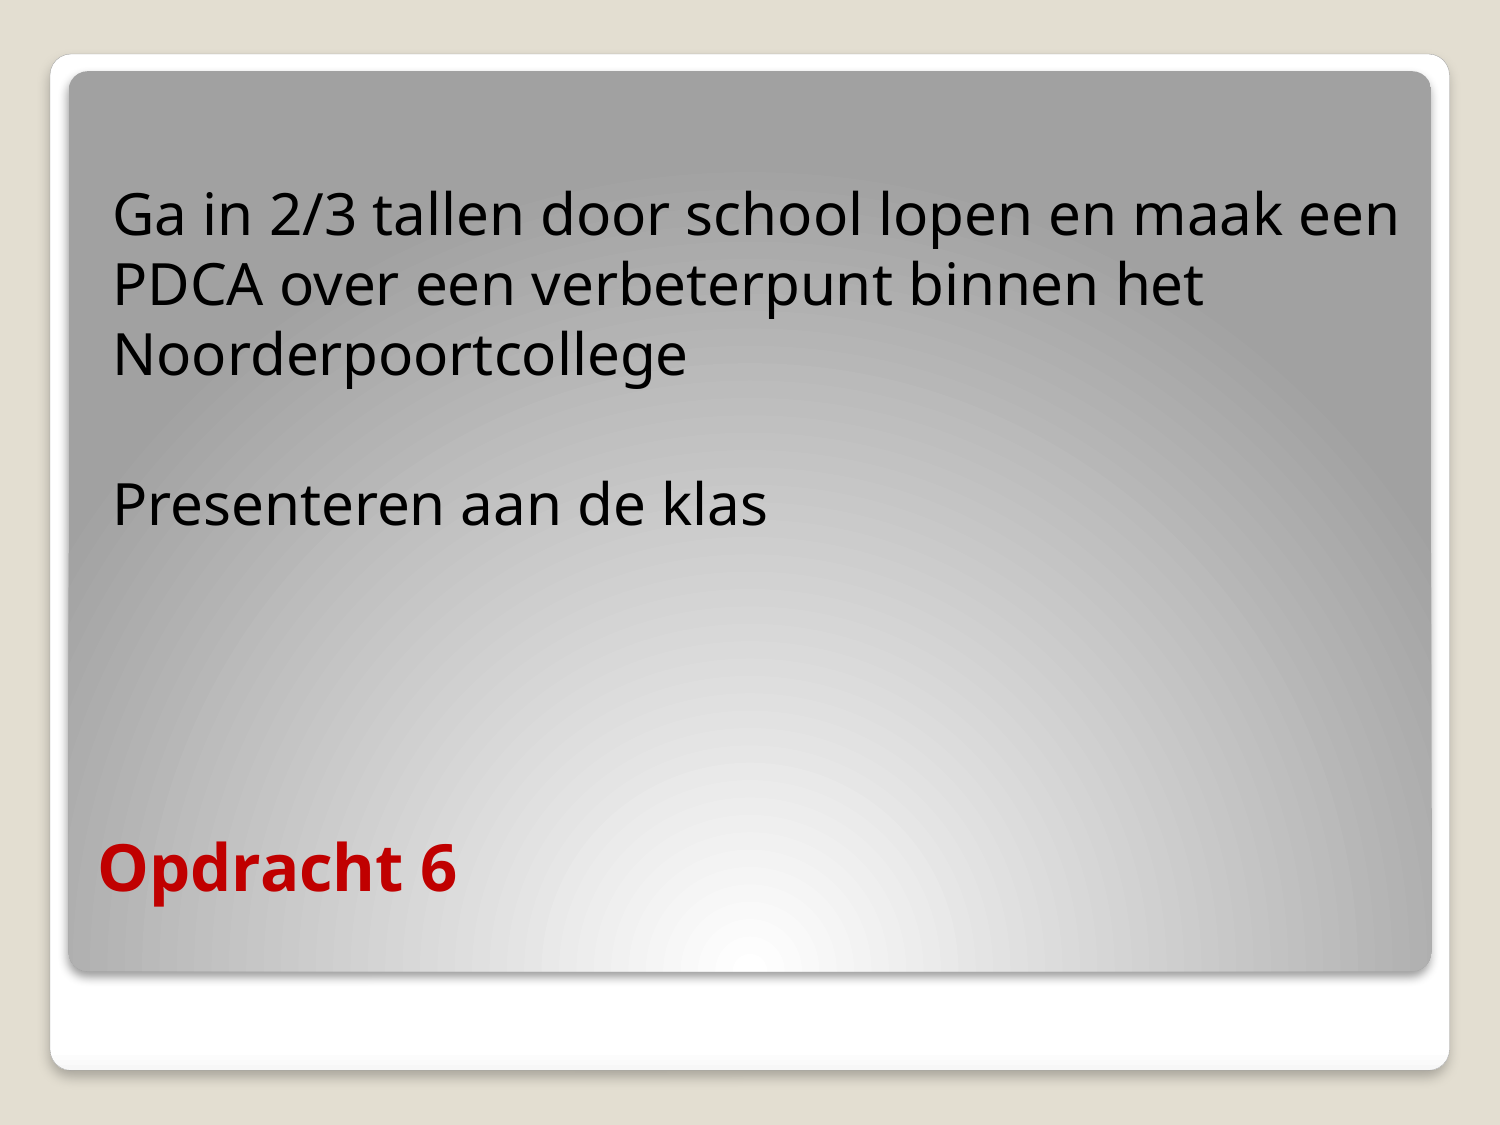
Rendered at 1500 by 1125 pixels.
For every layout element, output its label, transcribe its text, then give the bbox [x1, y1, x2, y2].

title Opdracht 6 [82, 817, 1425, 990]
list Ga in 2/3 tallen door school lopen en maak een PDCA over een verbeterpunt binnen het Noorderpoortcollege Presenteren aan de klas [82, 86, 1425, 774]
